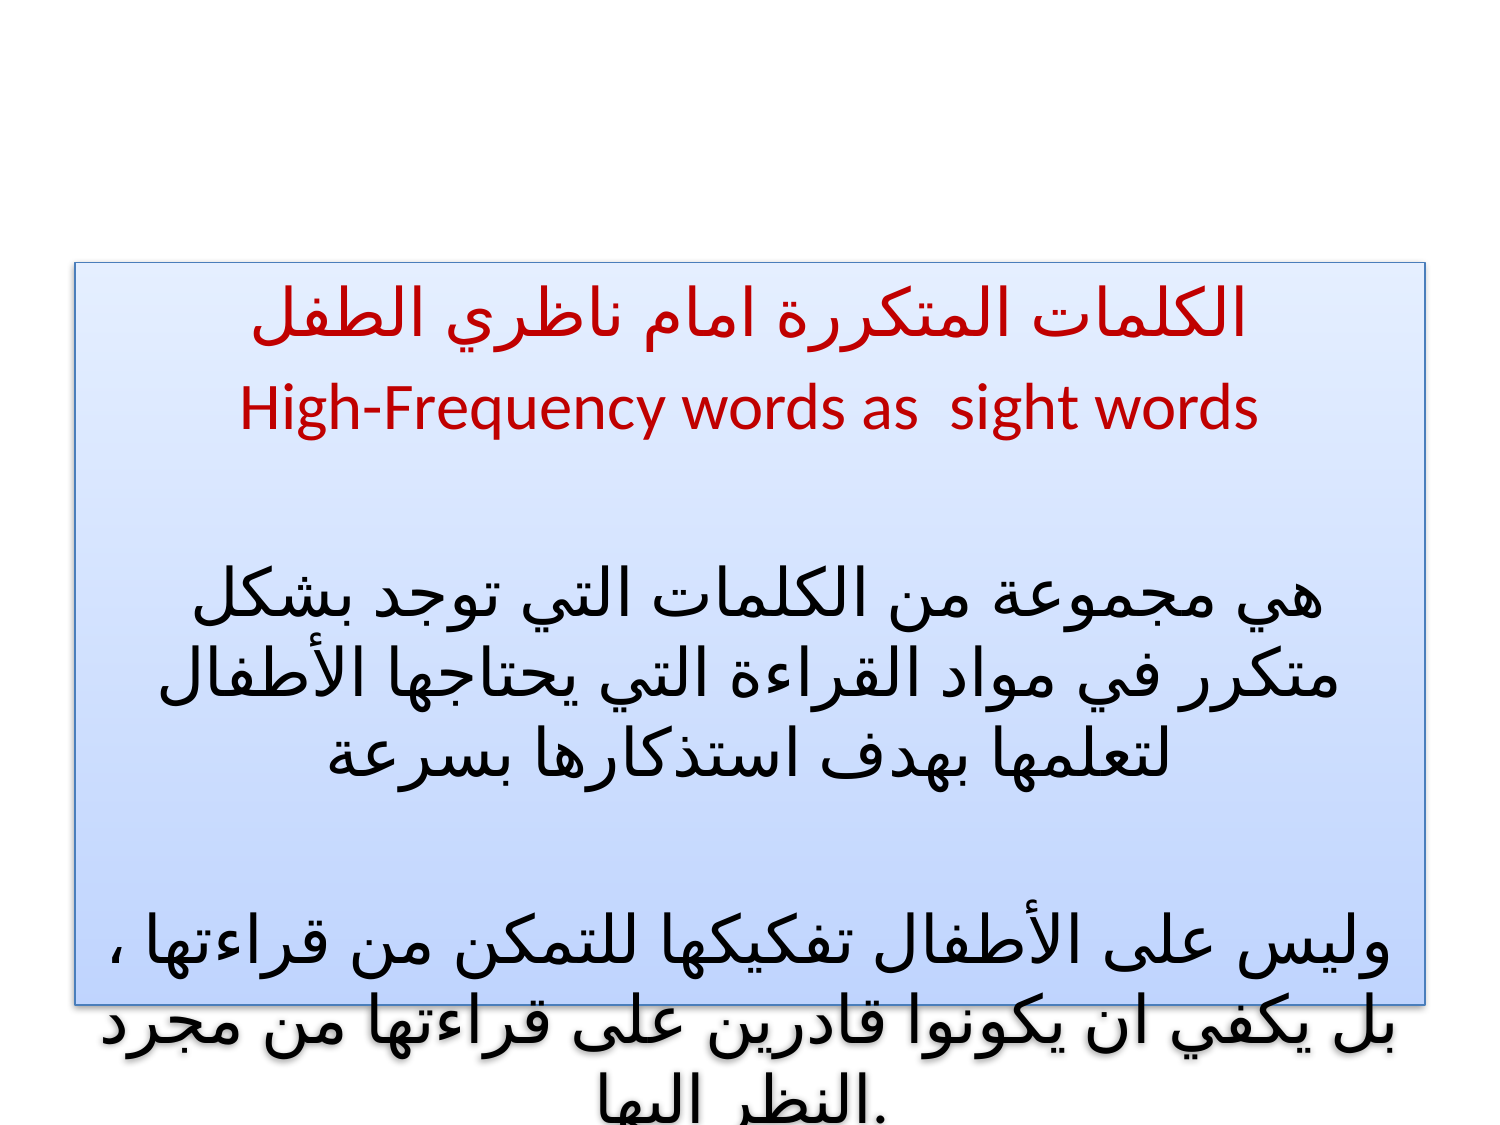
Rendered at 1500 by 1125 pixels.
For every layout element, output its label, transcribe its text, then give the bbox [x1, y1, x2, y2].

list الكلمات المتكررة امام ناظري الطفل High-Frequency words as sight words هي مجموعة من الكلمات التي توجد بشكل متكرر في مواد القراءة التي يحتاجها الأطفال لتعلمها بهدف استذكارها بسرعة وليس على الأطفال تفكيكها للتمكن من قراءتها ، بل يكفي ان يكونوا قادرين على قراءتها من مجرد النظر اليها. [74, 262, 1426, 1006]
